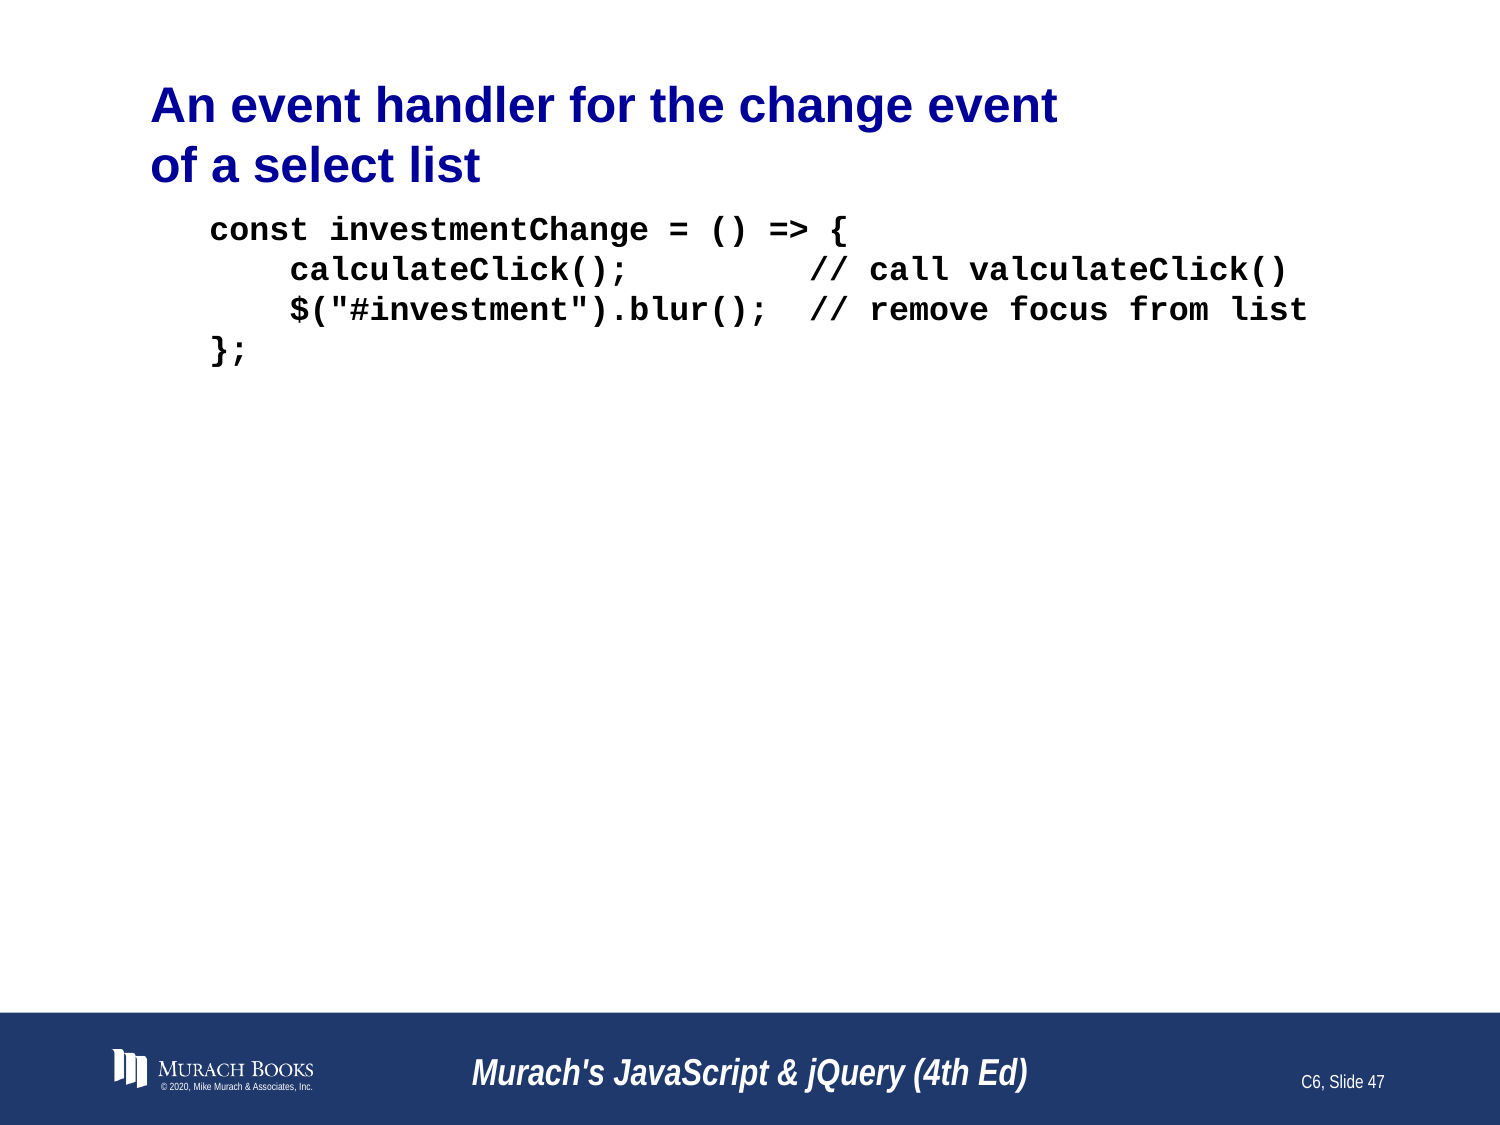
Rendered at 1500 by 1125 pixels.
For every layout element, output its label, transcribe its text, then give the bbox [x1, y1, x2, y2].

title An event handler for the change event of a select list [150, 72, 1350, 194]
slide_number C6, Slide 47 [1087, 1025, 1400, 1100]
list const investmentChange = () => { calculateClick(); // call valculateClick() $("#investment").blur(); // remove focus from list }; [137, 200, 1350, 1000]
slide_number Murach's JavaScript & jQuery (4th Ed) [463, 1025, 1050, 1100]
footer © 2020, Mike Murach & Associates, Inc. [12, 1025, 463, 1100]
